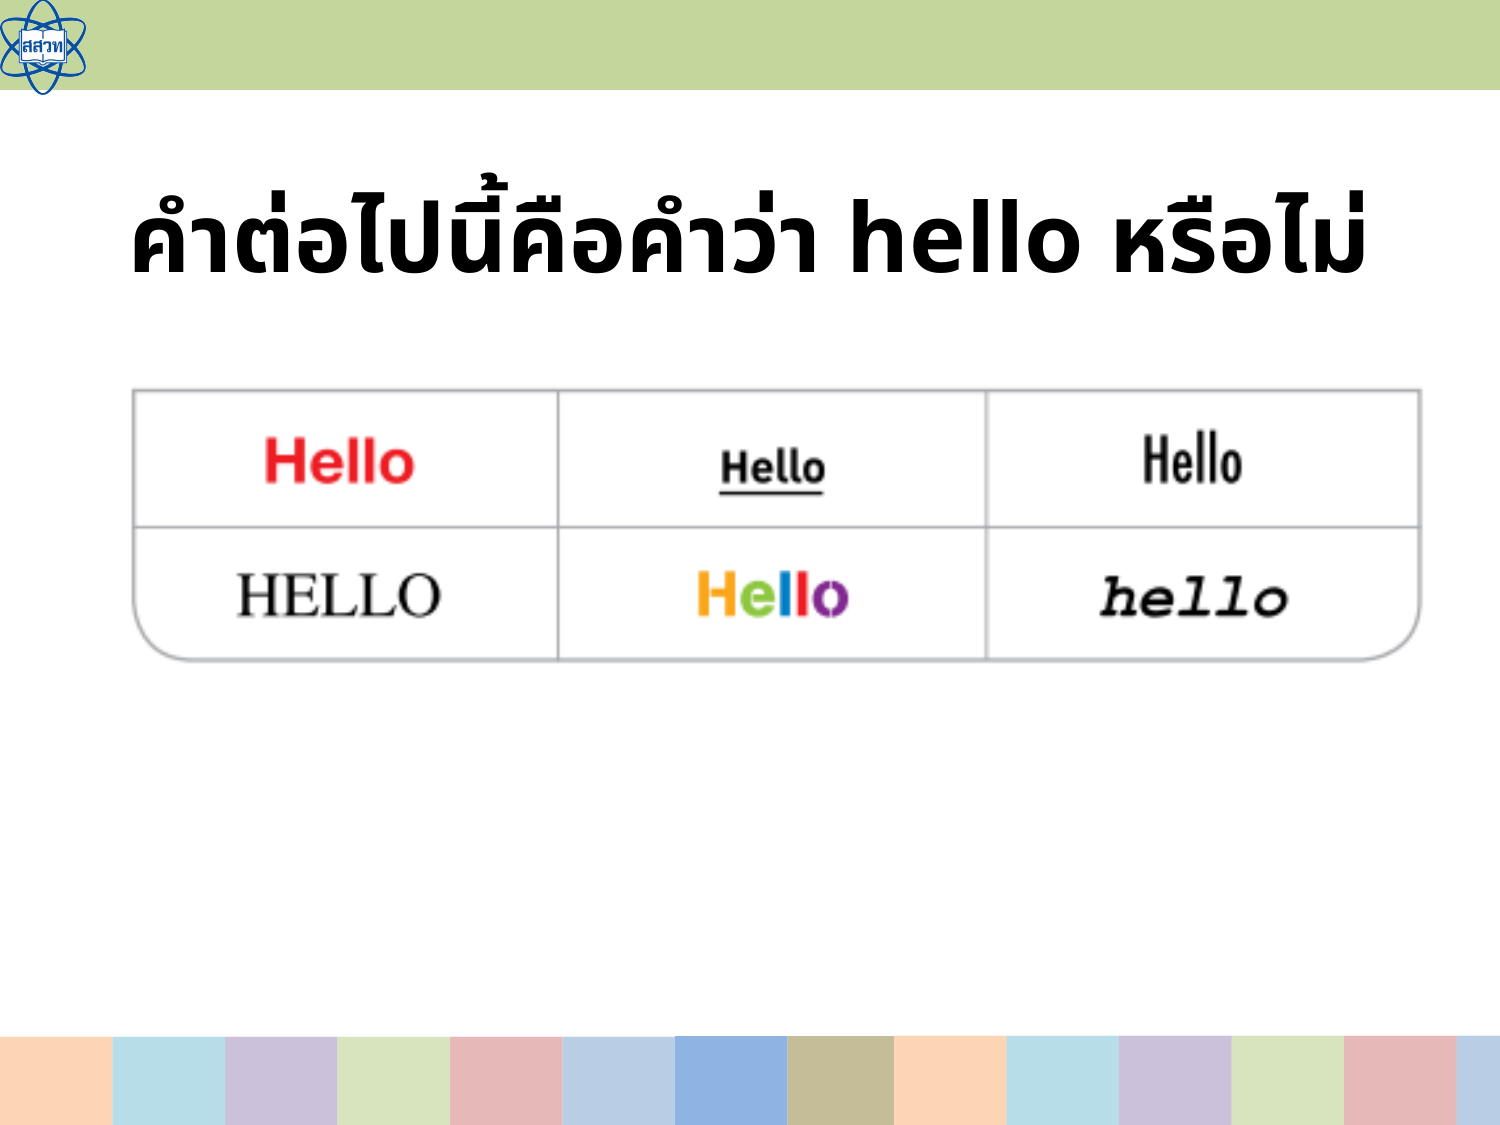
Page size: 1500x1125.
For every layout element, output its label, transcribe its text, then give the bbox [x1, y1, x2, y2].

picture [88, 361, 1439, 682]
text_box คำต่อไปนี้คือคำว่า hello หรือไม่ [112, 113, 1388, 355]
picture [0, 0, 86, 95]
